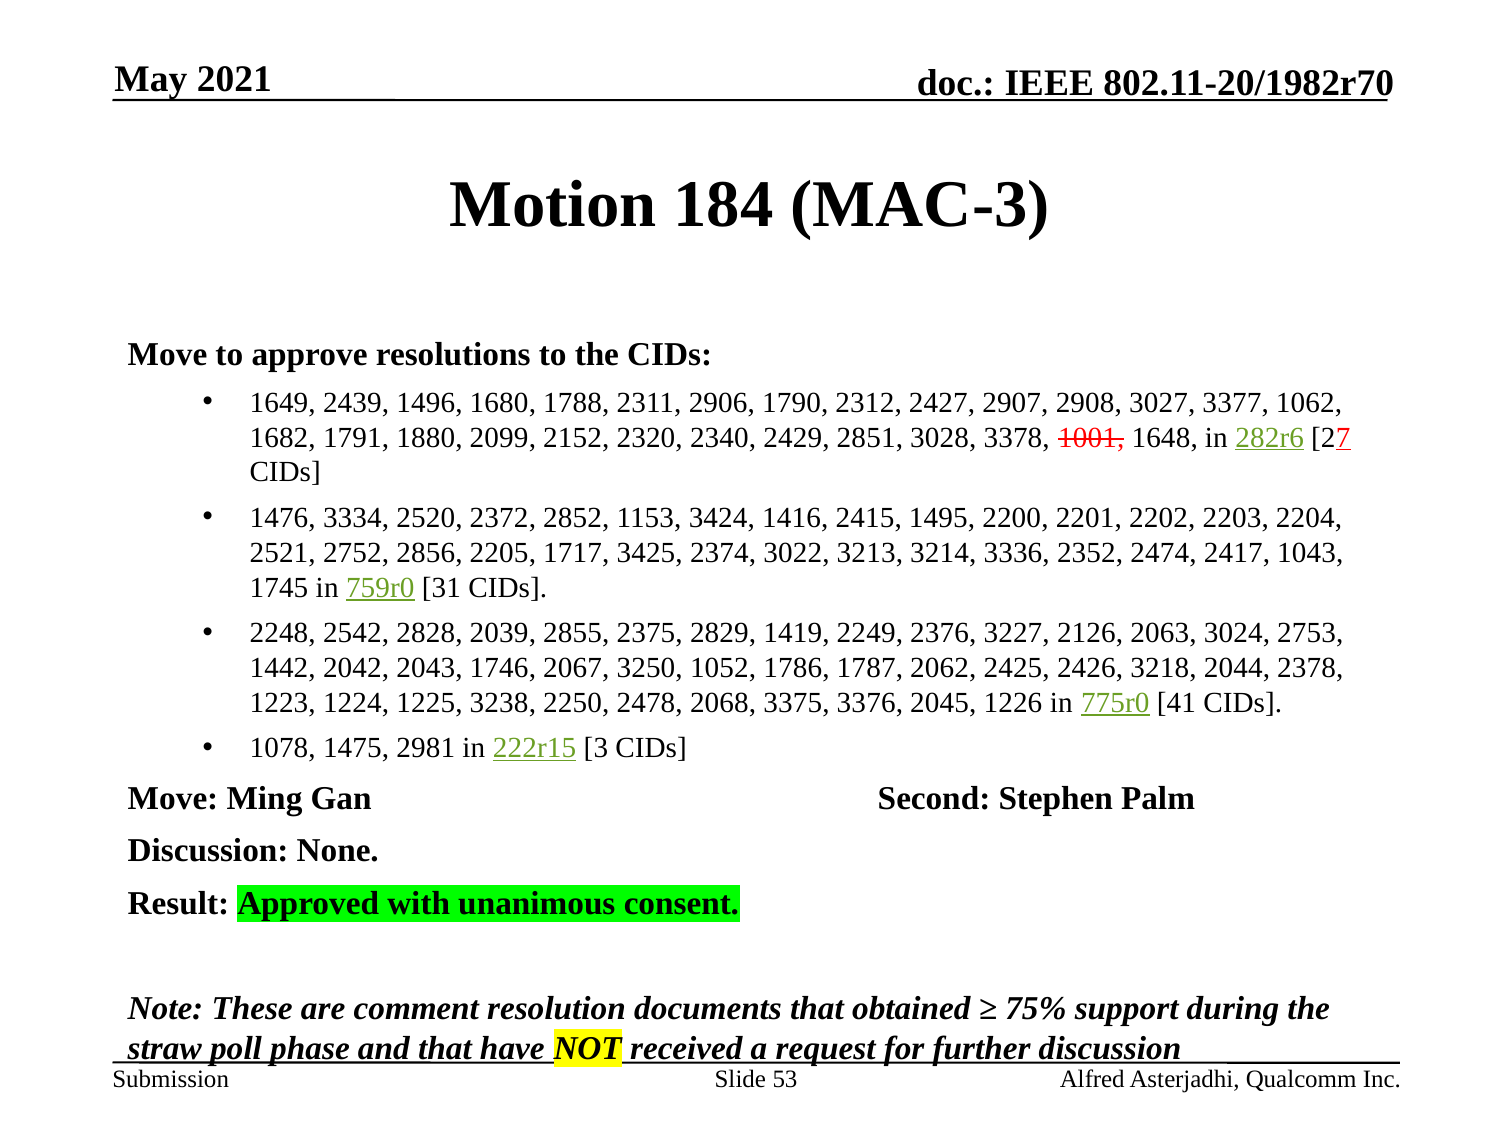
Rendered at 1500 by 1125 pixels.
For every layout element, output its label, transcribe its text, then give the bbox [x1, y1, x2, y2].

list Move to approve resolutions to the CIDs: 1649, 2439, 1496, 1680, 1788, 2311, 2906, 1790, 2312, 2427, 2907, 2908, 3027, 3377, 1062, 1682, 1791, 1880, 2099, 2152, 2320, 2340, 2429, 2851, 3028, 3378, 1001, 1648, in 282r6 [27 CIDs] 1476, 3334, 2520, 2372, 2852, 1153, 3424, 1416, 2415, 1495, 2200, 2201, 2202, 2203, 2204, 2521, 2752, 2856, 2205, 1717, 3425, 2374, 3022, 3213, 3214, 3336, 2352, 2474, 2417, 1043, 1745 in 759r0 [31 CIDs]. 2248, 2542, 2828, 2039, 2855, 2375, 2829, 1419, 2249, 2376, 3227, 2126, 2063, 3024, 2753, 1442, 2042, 2043, 1746, 2067, 3250, 1052, 1786, 1787, 2062, 2425, 2426, 3218, 2044, 2378, 1223, 1224, 1225, 3238, 2250, 2478, 2068, 3375, 3376, 2045, 1226 in 775r0 [41 CIDs]. 1078, 1475, 2981 in 222r15 [3 CIDs] Move: Ming Gan Second: Stephen Palm Discussion: None. Result: Approved with unanimous consent. Note: These are comment resolution documents that obtained ≥ 75% support during the straw poll phase and that have NOT received a request for further discussion [112, 324, 1388, 1063]
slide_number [114, 54, 423, 100]
slide_number Slide 53 [712, 1061, 800, 1123]
footer Alfred Asterjadhi, Qualcomm Inc. [878, 1061, 1402, 1093]
title Motion 184 (MAC-3) [112, 112, 1388, 288]
